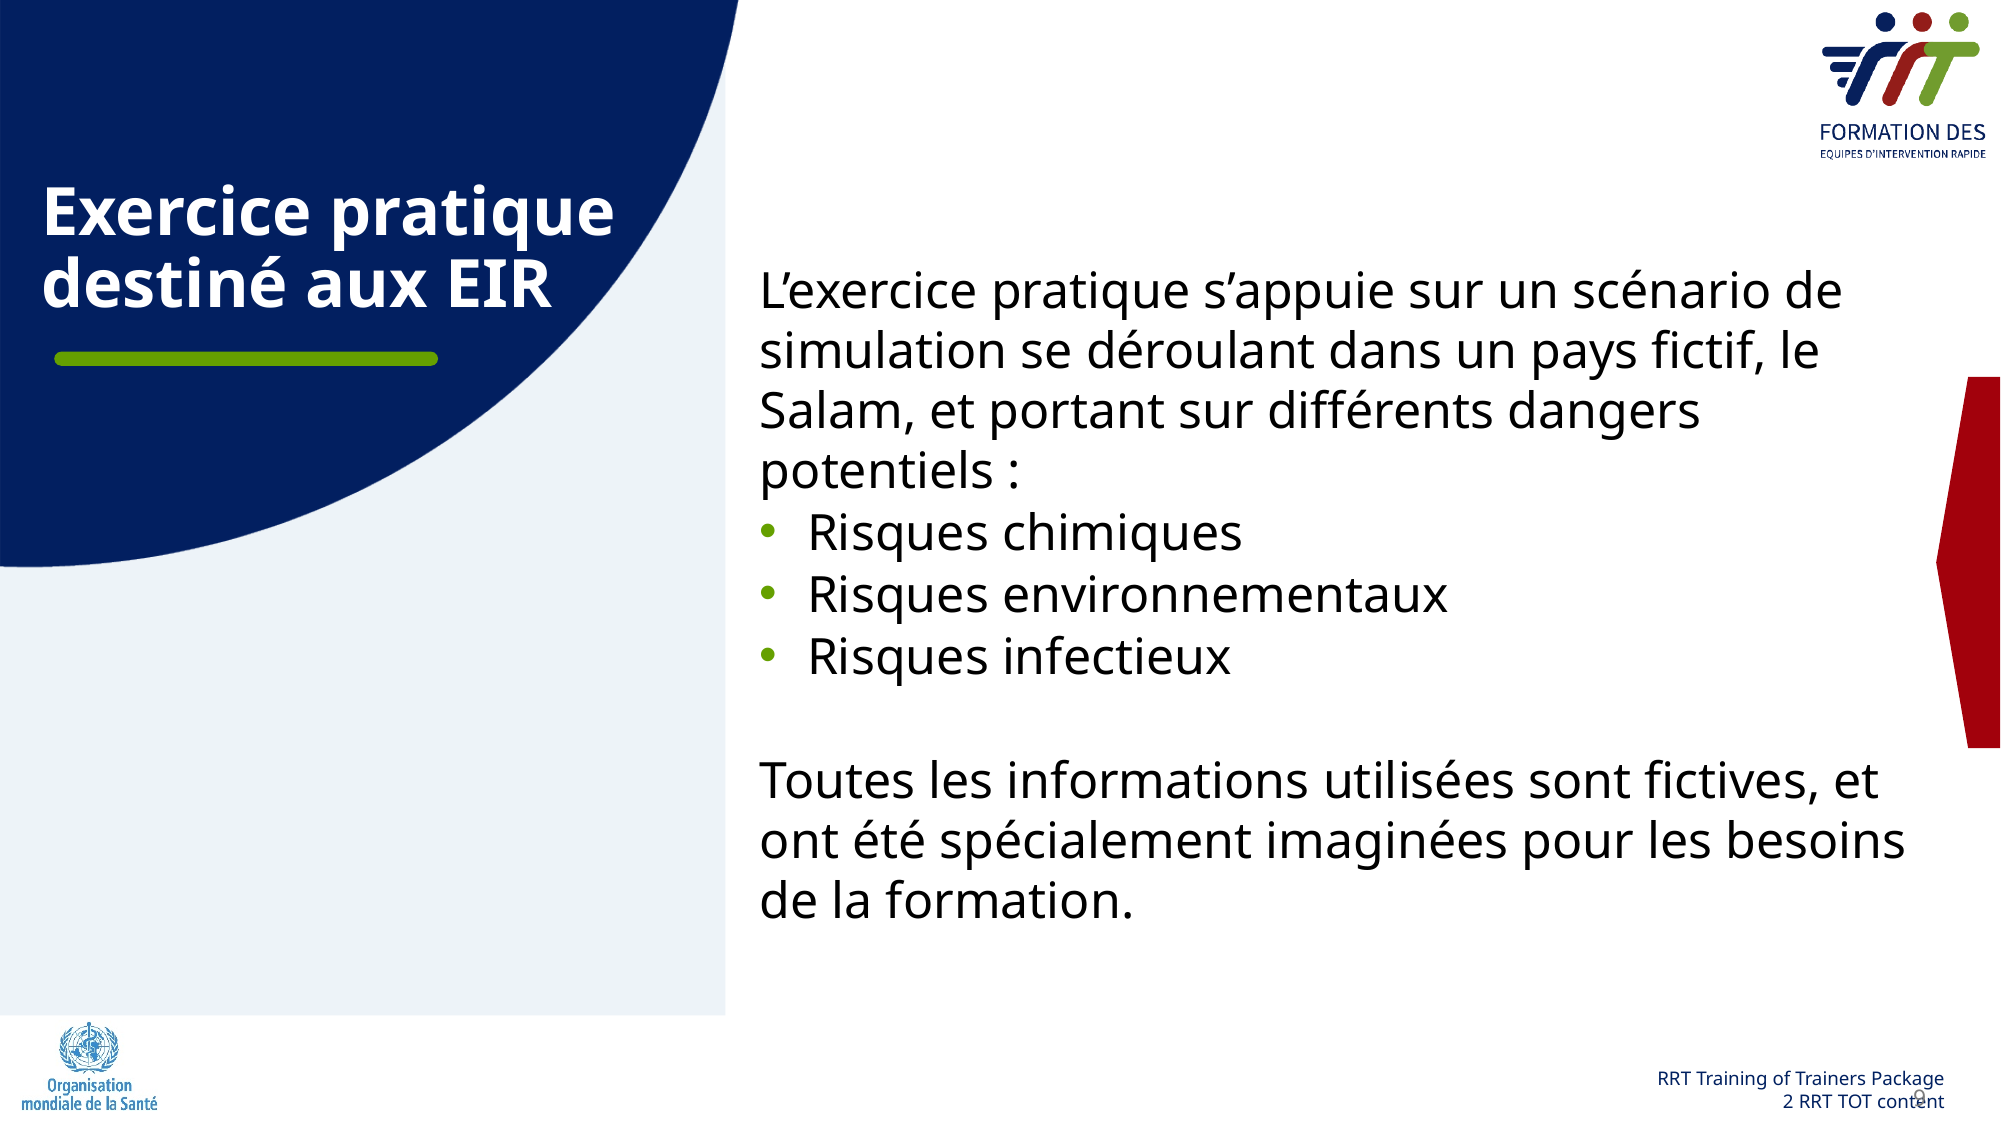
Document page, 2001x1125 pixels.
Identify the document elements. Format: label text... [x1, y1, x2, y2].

picture [20, 1020, 158, 1111]
text_box L’exercice pratique s’appuie sur un scénario de simulation se déroulant dans un pays fictif, le Salam, et portant sur différents dangers potentiels : Risques chimiques Risques environnementaux Risques infectieux Toutes les informations utilisées sont fictives, et ont été spécialement imaginées pour les besoins de la formation. [752, 250, 1960, 998]
picture [1820, 11, 1986, 160]
picture [0, 0, 746, 572]
text_box Exercice pratique destiné aux EIR [33, 170, 674, 330]
text_box [54, 351, 439, 366]
